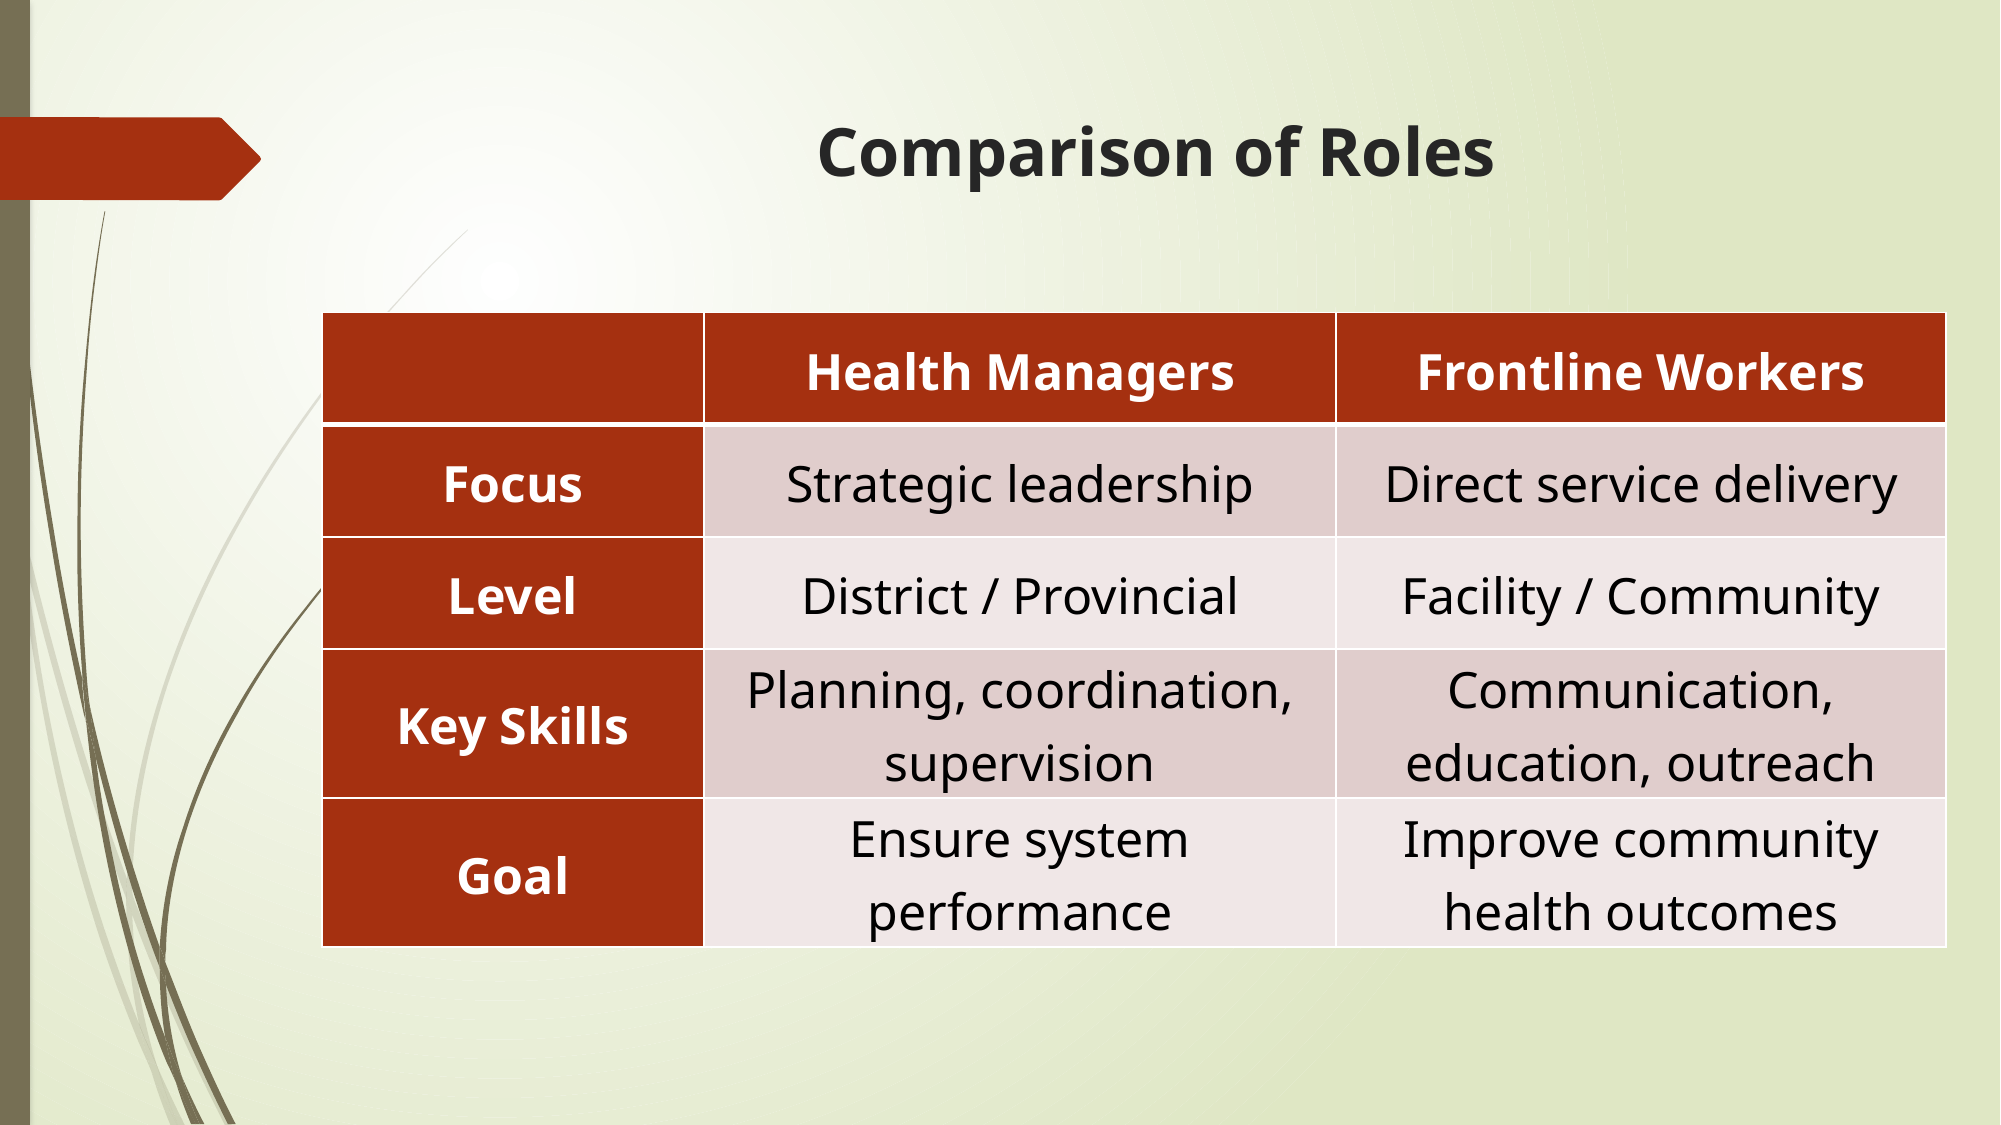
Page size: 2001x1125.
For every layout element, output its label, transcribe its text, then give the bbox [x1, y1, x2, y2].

table_cell Level [323, 538, 703, 648]
table_cell Key Skills [323, 650, 703, 797]
table_cell Ensure system performance [705, 799, 1335, 946]
table_cell Communication, education, outreach [1337, 650, 1945, 797]
table_cell Improve community health outcomes [1337, 799, 1945, 946]
table_header Frontline Workers [1337, 313, 1945, 422]
title Comparison of Roles [425, 102, 1888, 312]
table_cell Planning, coordination, supervision [705, 650, 1335, 797]
table_cell Focus [323, 427, 703, 536]
table_cell Goal [323, 799, 703, 946]
table_cell District / Provincial [705, 538, 1335, 648]
table_cell Direct service delivery [1337, 427, 1945, 536]
table_header Health Managers [705, 313, 1335, 422]
table_header [323, 313, 703, 422]
table_cell Facility / Community [1337, 538, 1945, 648]
table_cell Strategic leadership [705, 427, 1335, 536]
